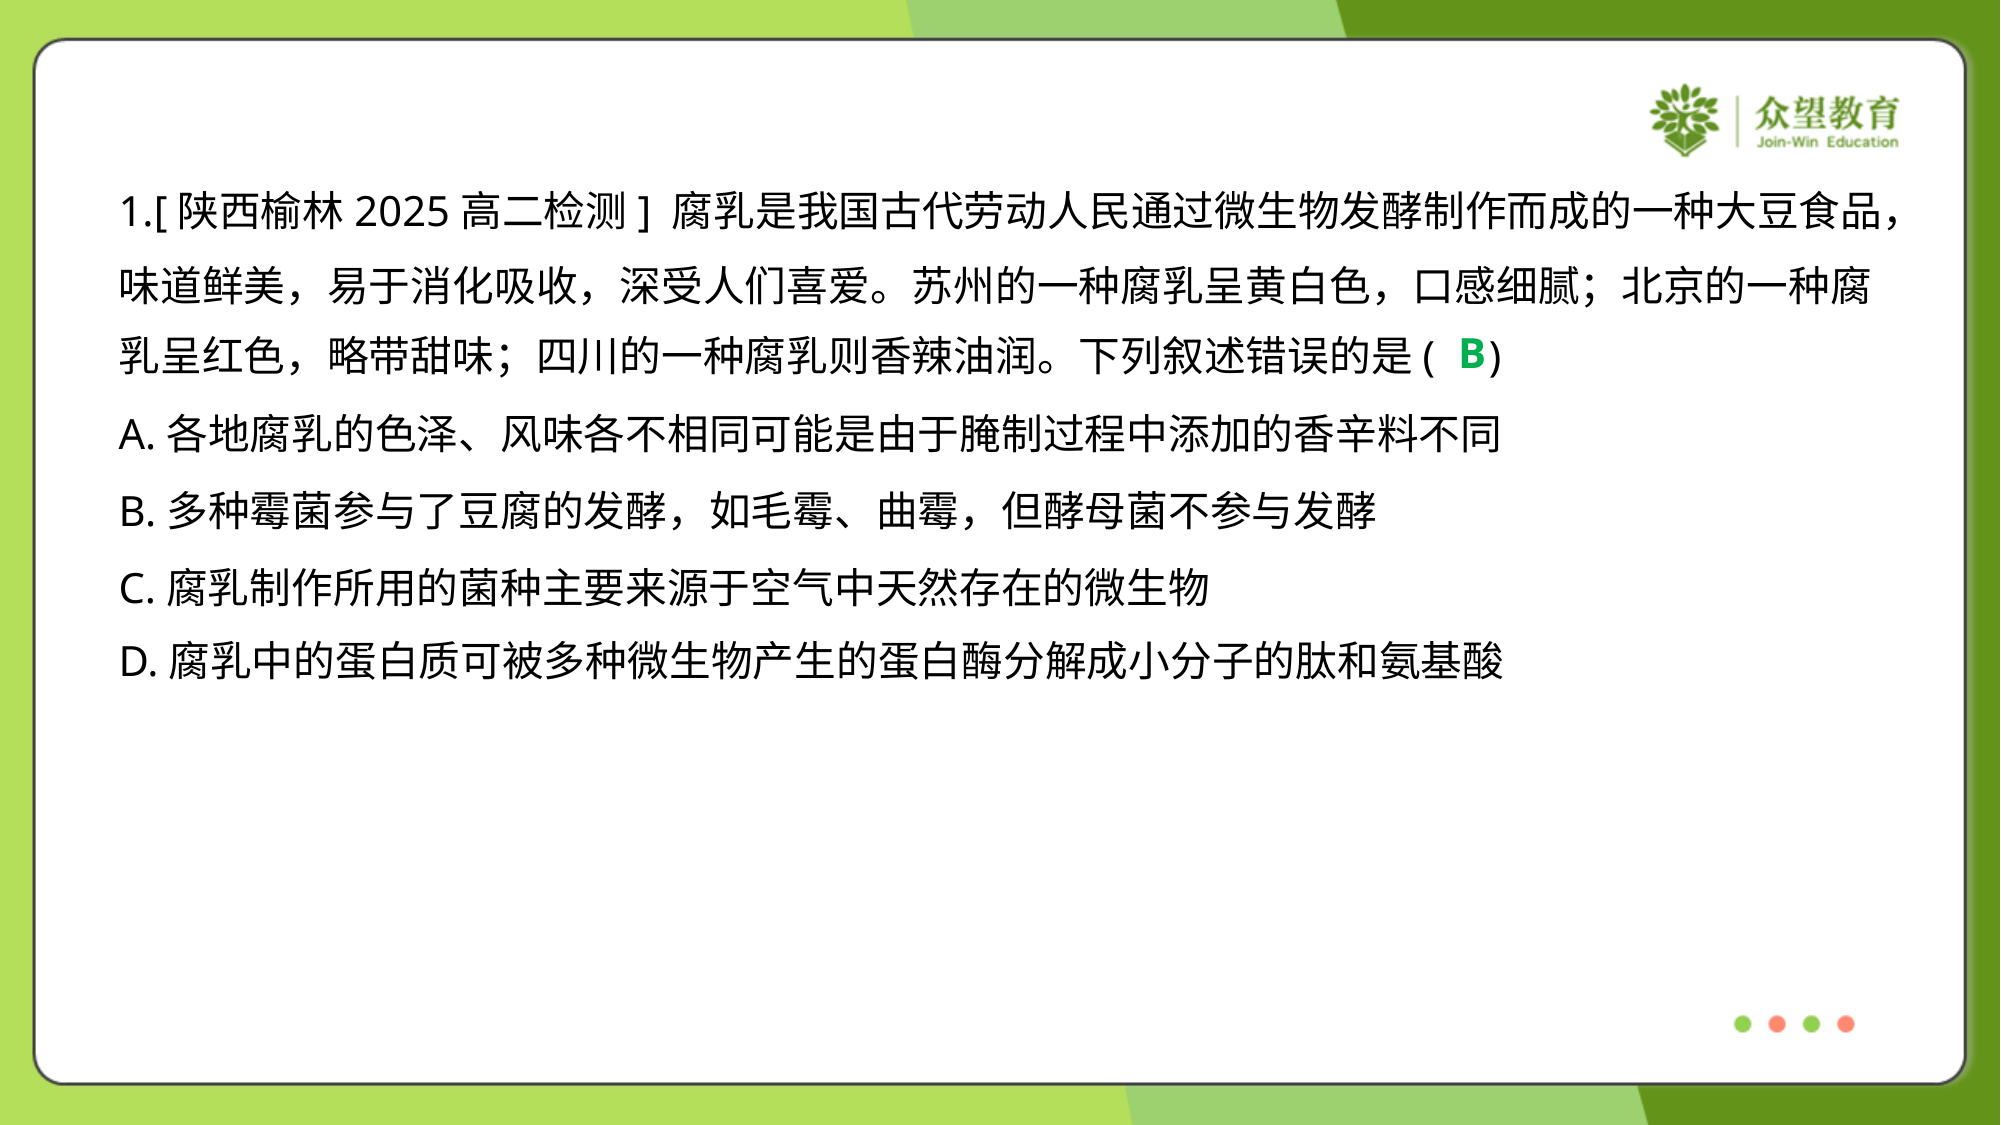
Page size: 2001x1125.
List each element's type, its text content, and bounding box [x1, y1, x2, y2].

text_box B [1442, 306, 1502, 371]
text_box 1.[陕西榆林2025高二检测] 腐乳是我国古代劳动人民通过微生物发酵制作而成的一种大豆食品， 味道鲜美，易于消化吸收，深受人们喜爱。苏州的一种腐乳呈黄白色，口感细腻；北京的一种腐 乳呈红色，略带甜味；四川的一种腐乳则香辣油润。下列叙述错误的是( ) [118, 159, 1883, 373]
text_box A.各地腐乳的色泽、风味各不相同可能是由于腌制过程中添加的香辛料不同 B.多种霉菌参与了豆腐的发酵，如毛霉、曲霉，但酵母菌不参与发酵 C.腐乳制作所用的菌种主要来源于空气中天然存在的微生物 D.腐乳中的蛋白质可被多种微生物产生的蛋白酶分解成小分子的肽和氨基酸 [118, 382, 1883, 678]
picture [0, 0, 2000, 1125]
